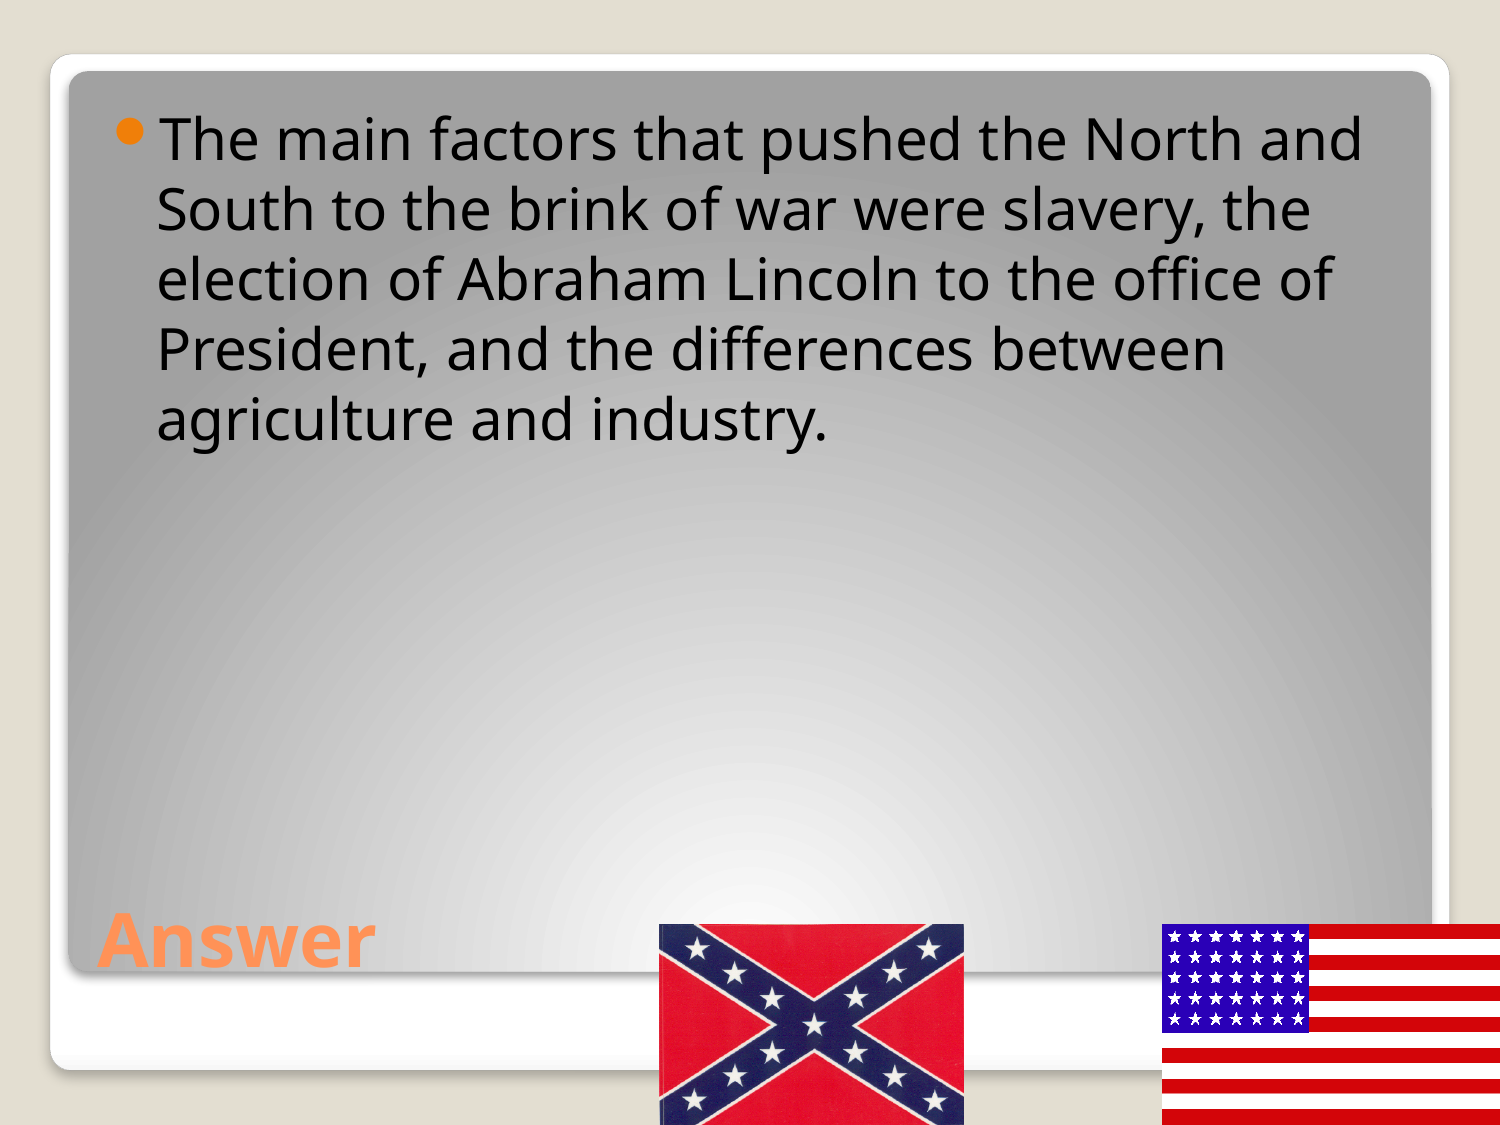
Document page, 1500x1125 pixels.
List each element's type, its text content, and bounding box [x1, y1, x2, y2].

picture [659, 924, 964, 1125]
title Answer [82, 817, 1425, 990]
list The main factors that pushed the North and South to the brink of war were slavery, the election of Abraham Lincoln to the office of President, and the differences between agriculture and industry. [82, 86, 1425, 774]
picture [1162, 924, 1500, 1125]
